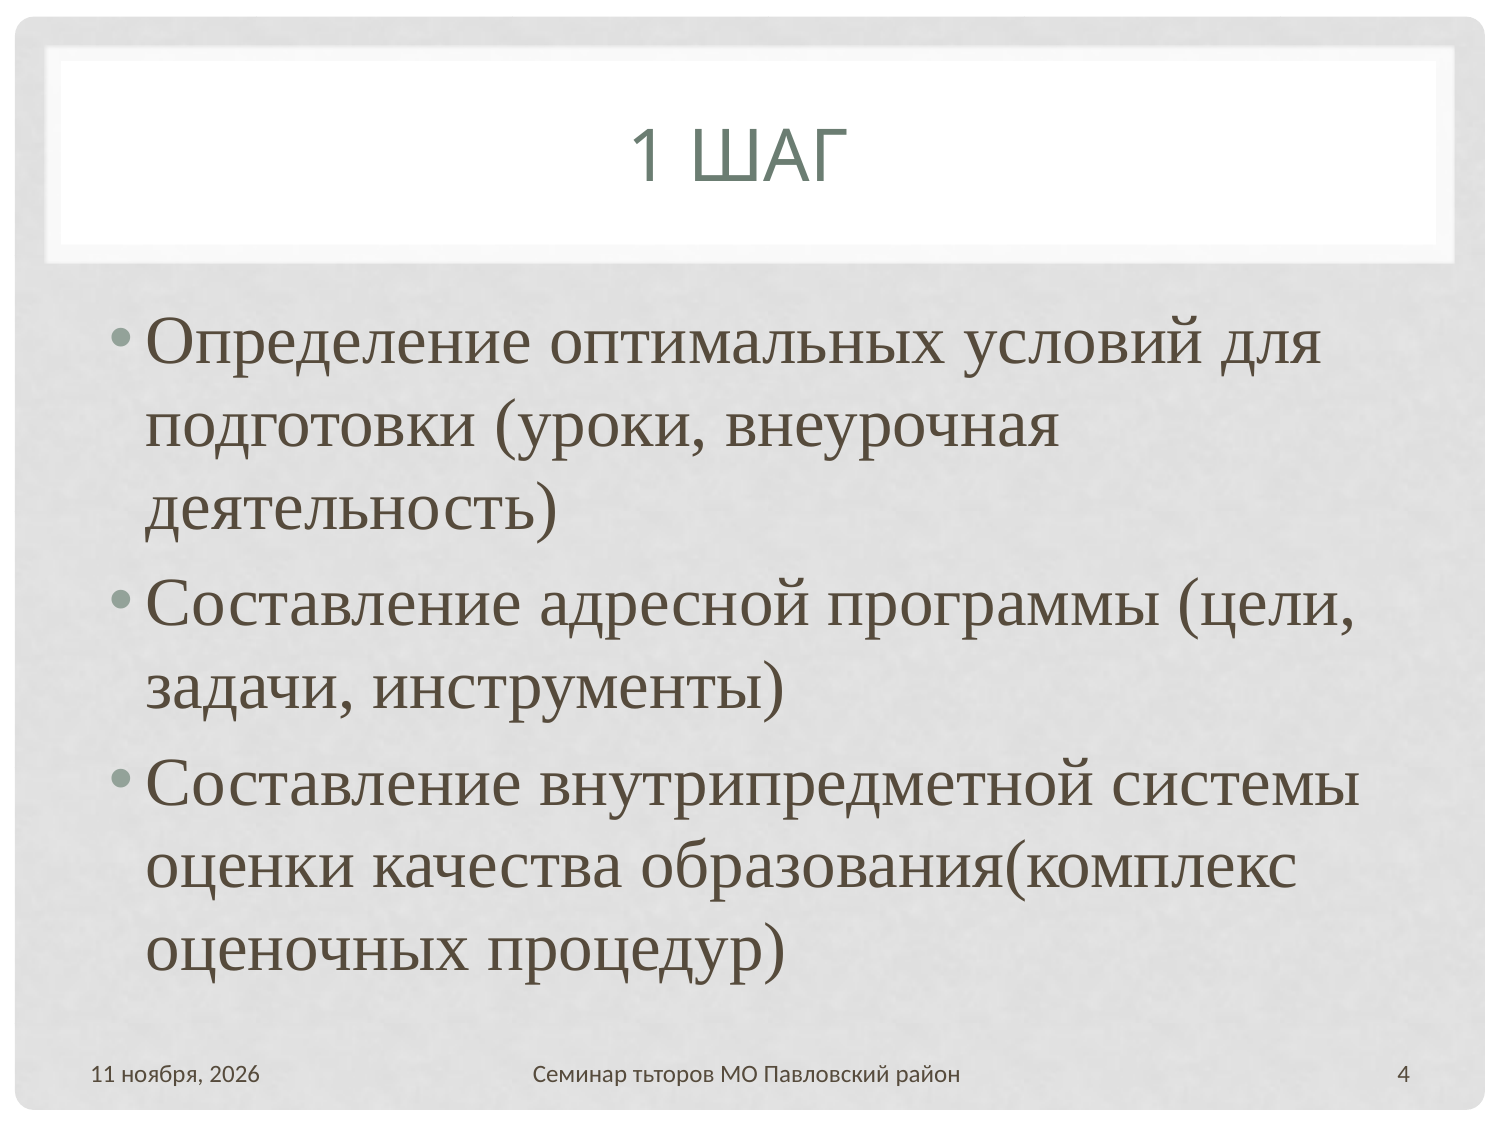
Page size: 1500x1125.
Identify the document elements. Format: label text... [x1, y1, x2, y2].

footer Семинар тьторов МО Павловский район [512, 1042, 988, 1103]
slide_number 4 [1074, 1042, 1425, 1103]
title 1 шаг [69, 66, 1425, 238]
list Определение оптимальных условий для подготовки (уроки, внеурочная деятельность) Составление адресной программы (цели, задачи, инструменты) Составление внутрипредметной системы оценки качества образования(комплекс оценочных процедур) [75, 287, 1425, 1005]
slide_number Август 19 [75, 1042, 425, 1103]
